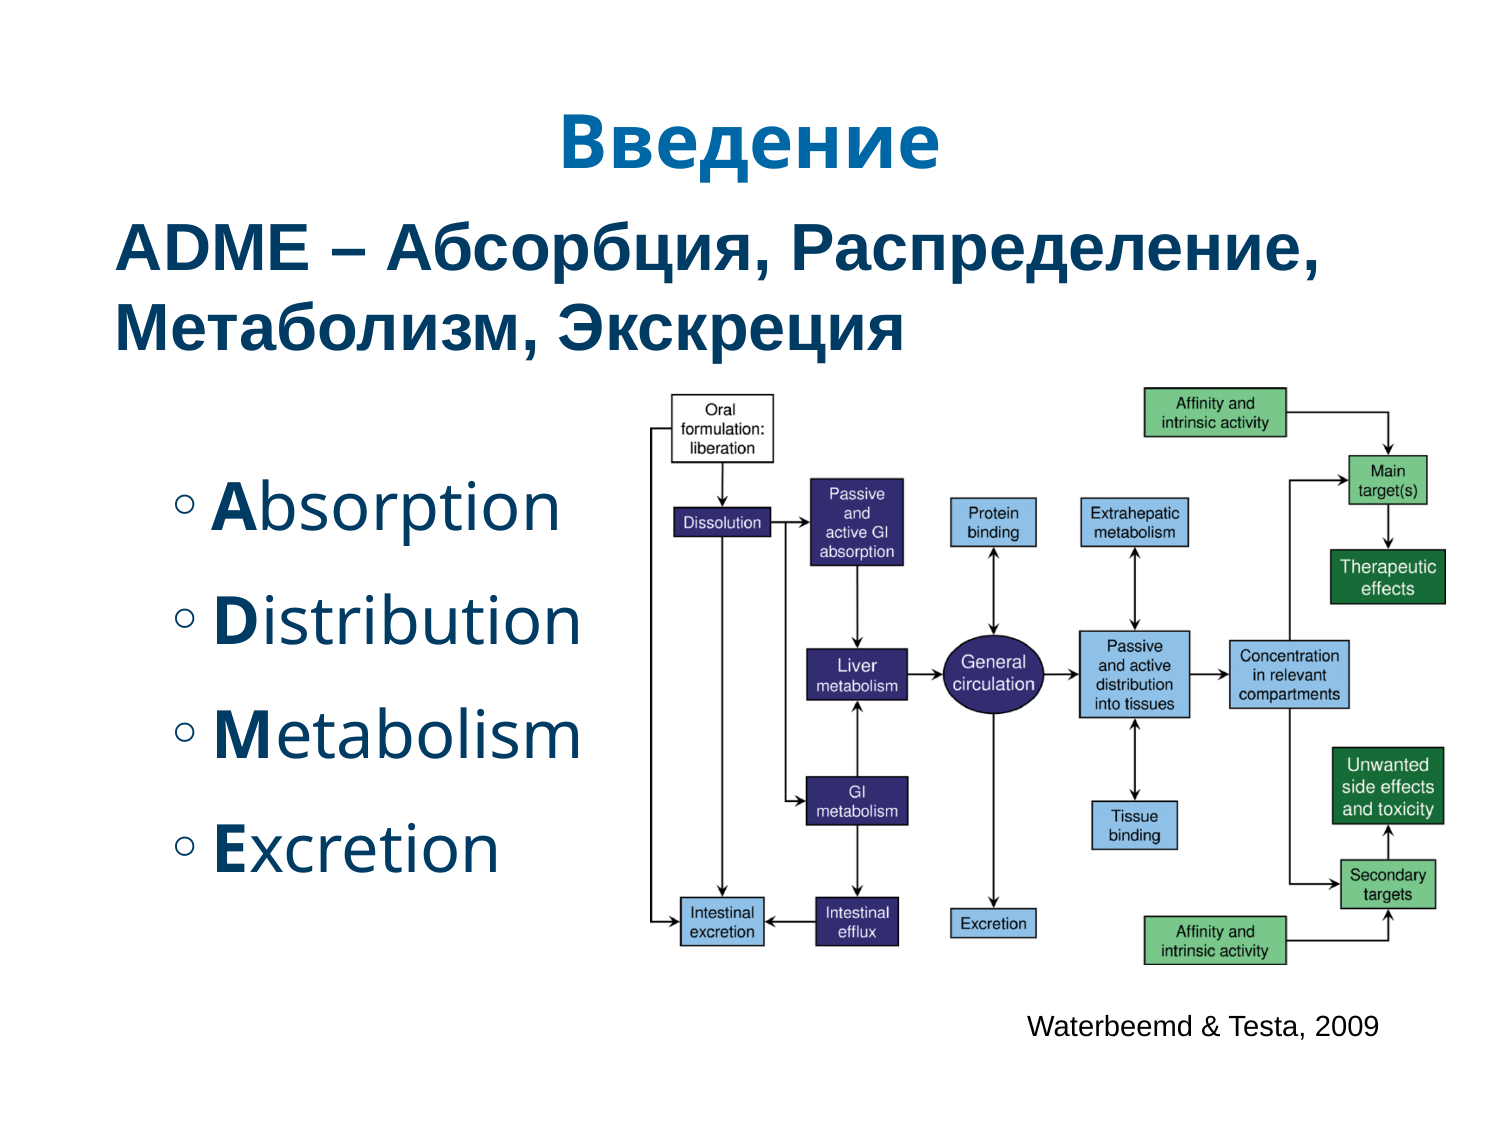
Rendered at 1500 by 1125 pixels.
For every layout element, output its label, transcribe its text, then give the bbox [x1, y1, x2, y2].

picture [649, 387, 1446, 965]
text_box Waterbeemd & Testa, 2009 [1012, 999, 1396, 1050]
list Absorption Distribution Metabolism Excretion [74, 455, 1426, 1006]
text_box ADME – Абсорбция, Распределение, Метаболизм, Экскреция [100, 196, 1483, 371]
title Введение [74, 44, 1426, 233]
